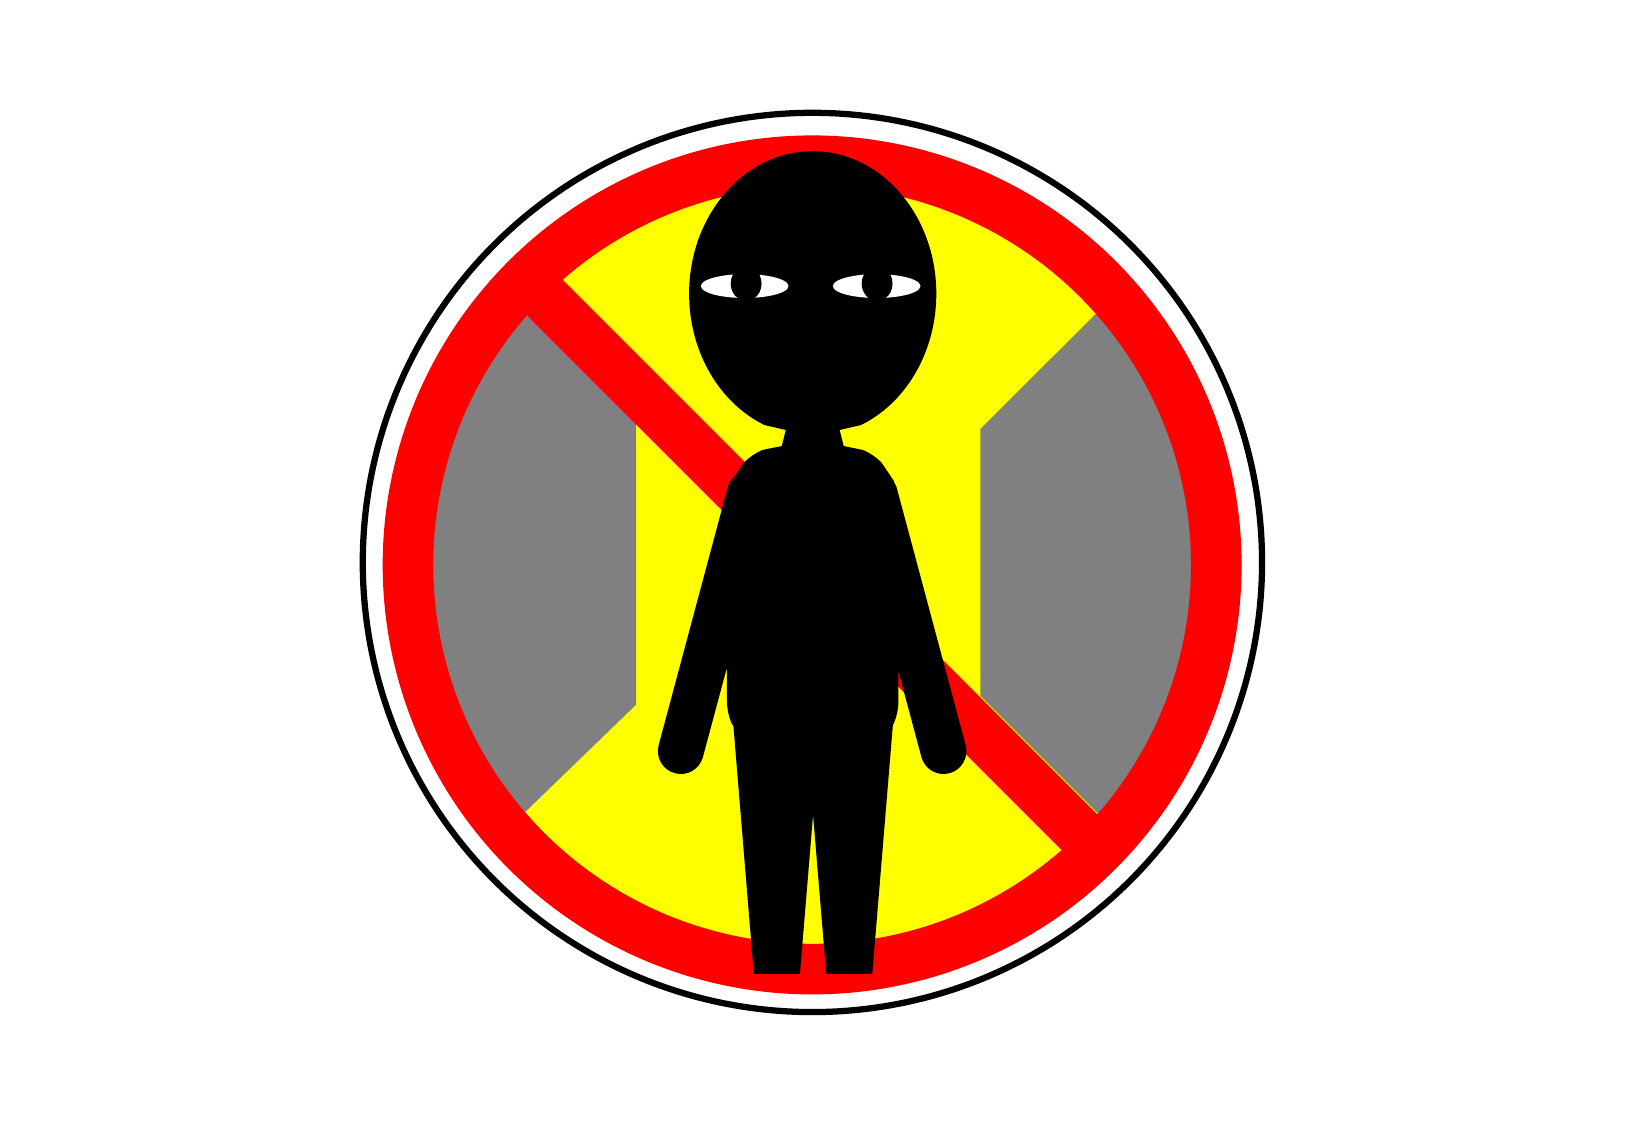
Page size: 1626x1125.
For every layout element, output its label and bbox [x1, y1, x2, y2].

text_box [362, 112, 1263, 1013]
